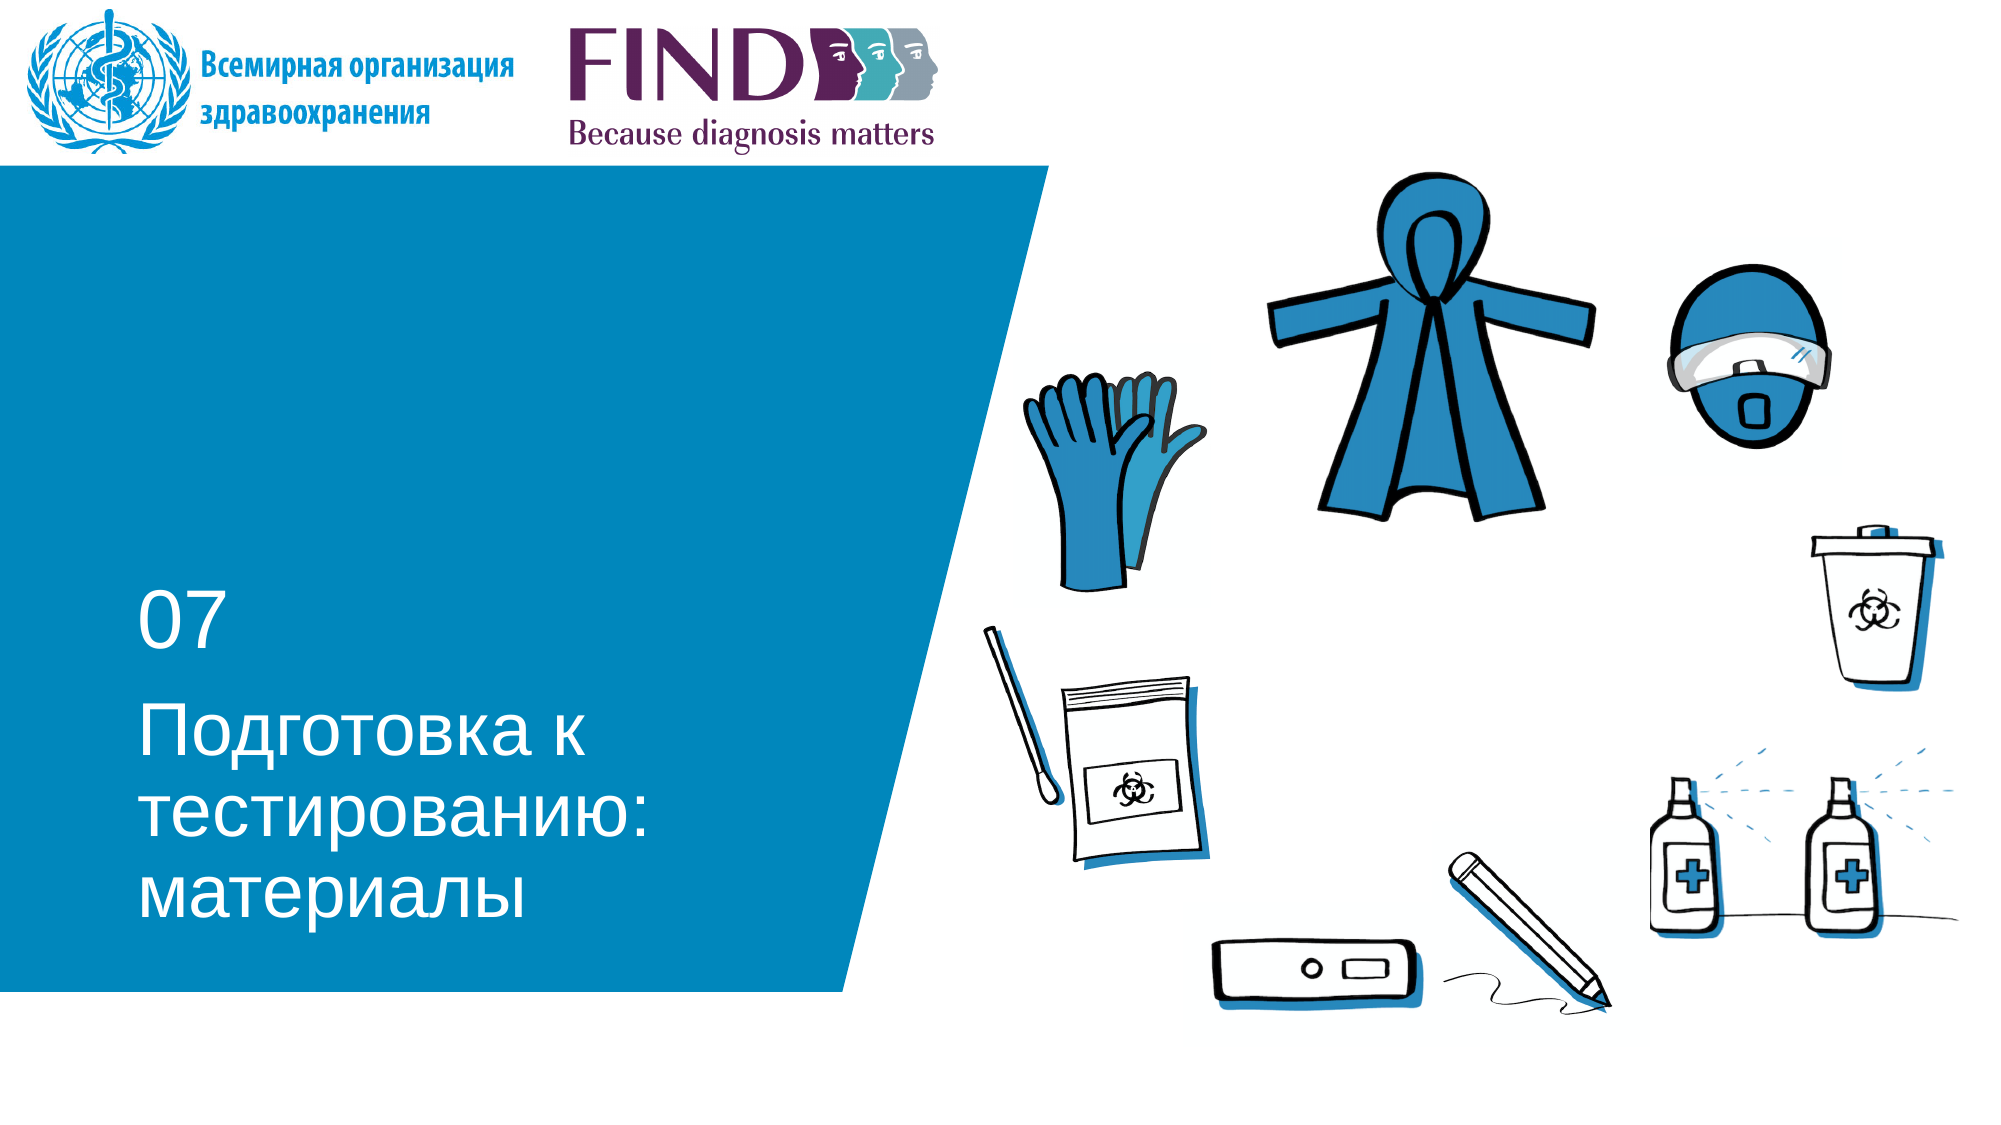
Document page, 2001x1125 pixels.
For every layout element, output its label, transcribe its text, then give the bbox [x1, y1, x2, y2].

picture [110, 61, 119, 66]
picture [55, 80, 65, 91]
picture [568, 26, 2000, 1047]
picture [66, 49, 84, 76]
picture [59, 97, 75, 115]
picture [130, 80, 141, 98]
picture [72, 23, 105, 43]
subtitle Подготовка к тестированию: материалы [137, 691, 793, 941]
picture [97, 63, 109, 98]
picture [27, 78, 31, 88]
picture [66, 80, 74, 91]
picture [73, 97, 147, 132]
picture [136, 53, 152, 76]
picture [97, 145, 121, 154]
picture [113, 36, 124, 53]
picture [89, 82, 99, 91]
picture [55, 41, 75, 76]
picture [128, 58, 141, 76]
picture [78, 46, 108, 76]
picture [27, 9, 515, 154]
picture [143, 41, 163, 76]
title 07 [137, 184, 891, 667]
picture [98, 38, 105, 44]
picture [78, 80, 91, 99]
picture [80, 42, 87, 52]
